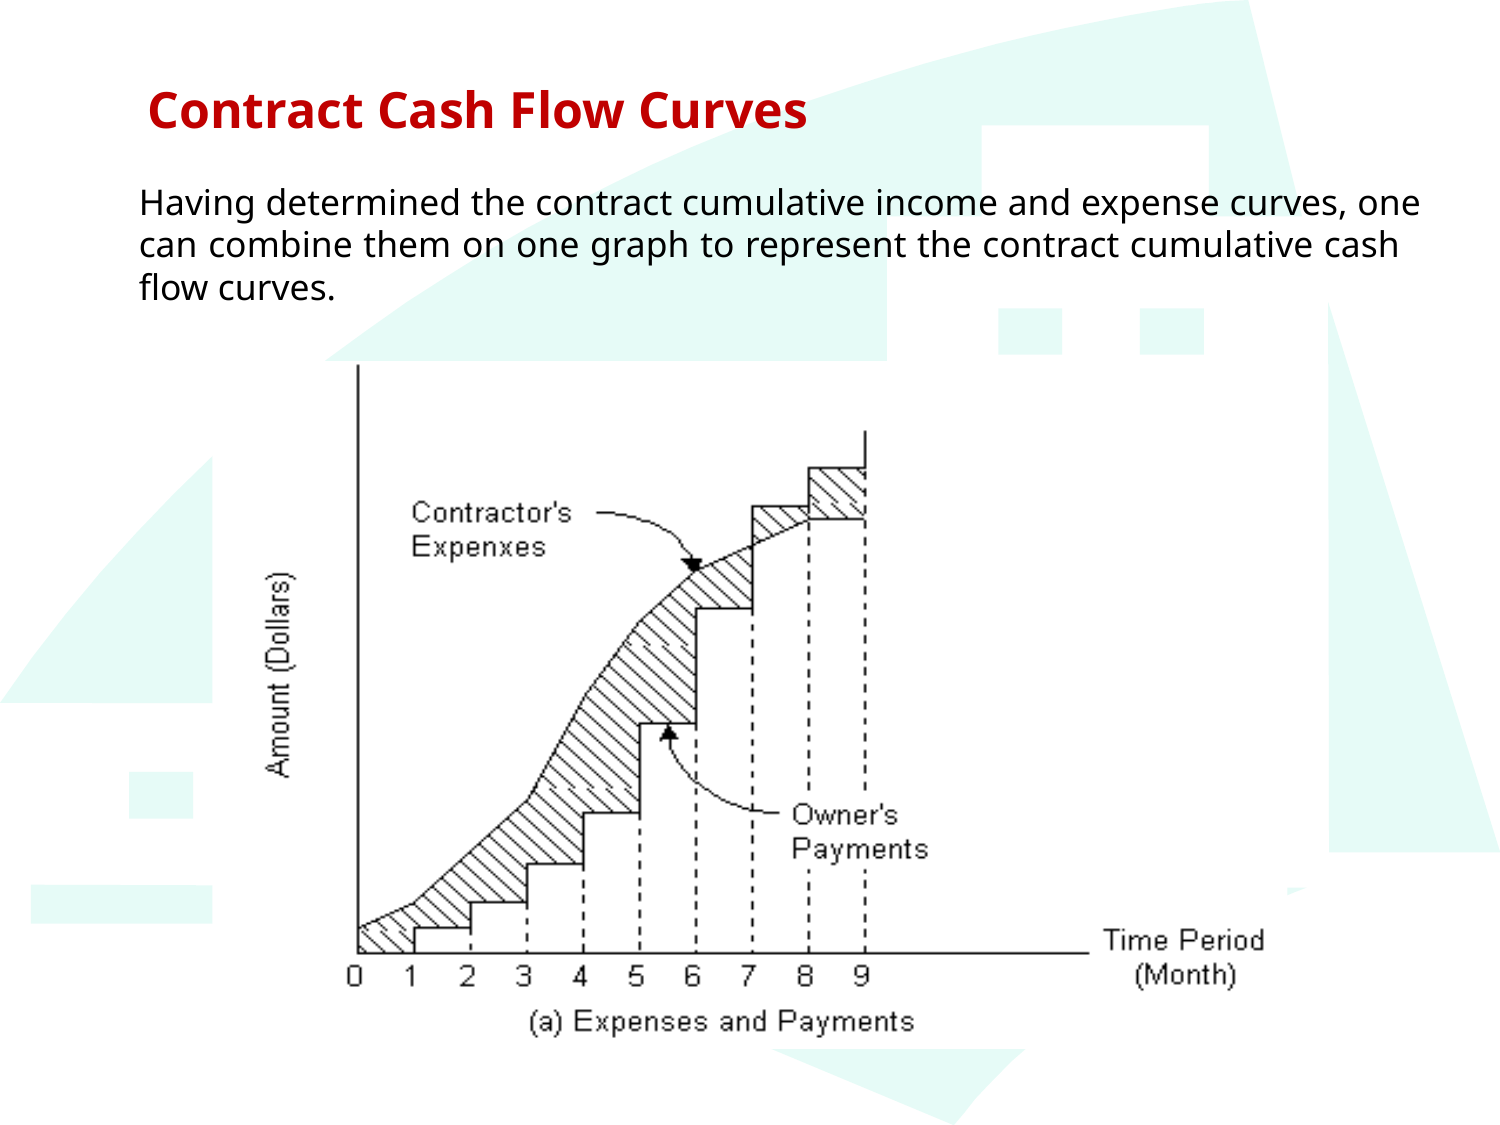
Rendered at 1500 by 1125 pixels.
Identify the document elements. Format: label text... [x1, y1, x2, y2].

list Having determined the contract cumulative income and expense curves, one can combine them on one graph to represent the contract cumulative cash flow curves. [123, 172, 1437, 312]
picture [212, 361, 1288, 1049]
text_box Contract Cash Flow Curves [147, 78, 908, 163]
